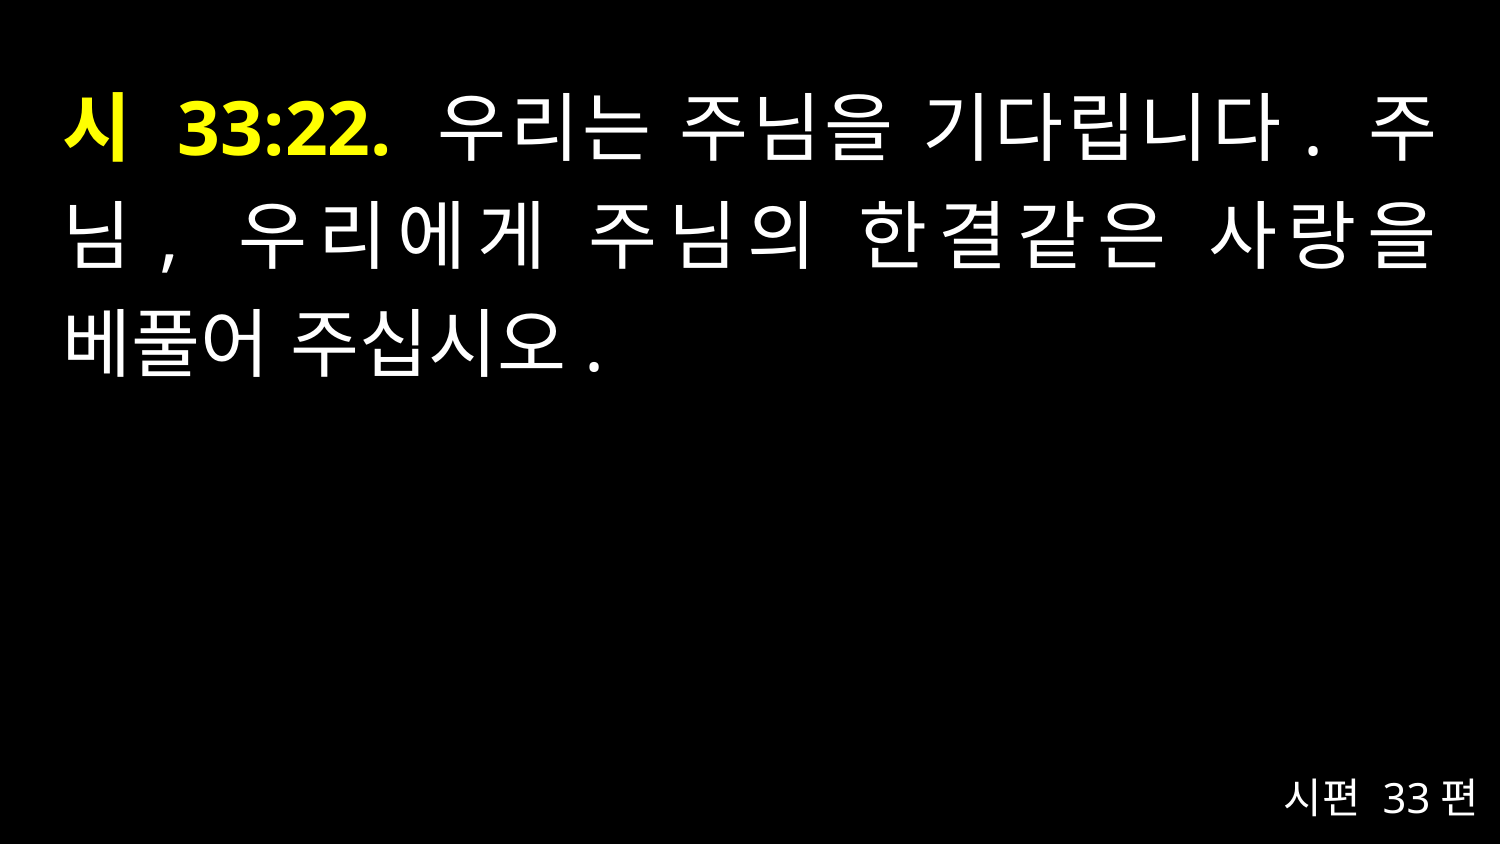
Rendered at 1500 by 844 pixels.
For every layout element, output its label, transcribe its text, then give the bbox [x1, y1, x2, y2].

title 시 33:22. 우리는 주님을 기다립니다. 주님, 우리에게 주님의 한결같은 사랑을 베풀어 주십시오. [0, 0, 1500, 844]
subtitle 시편 33편 [916, 770, 1500, 844]
